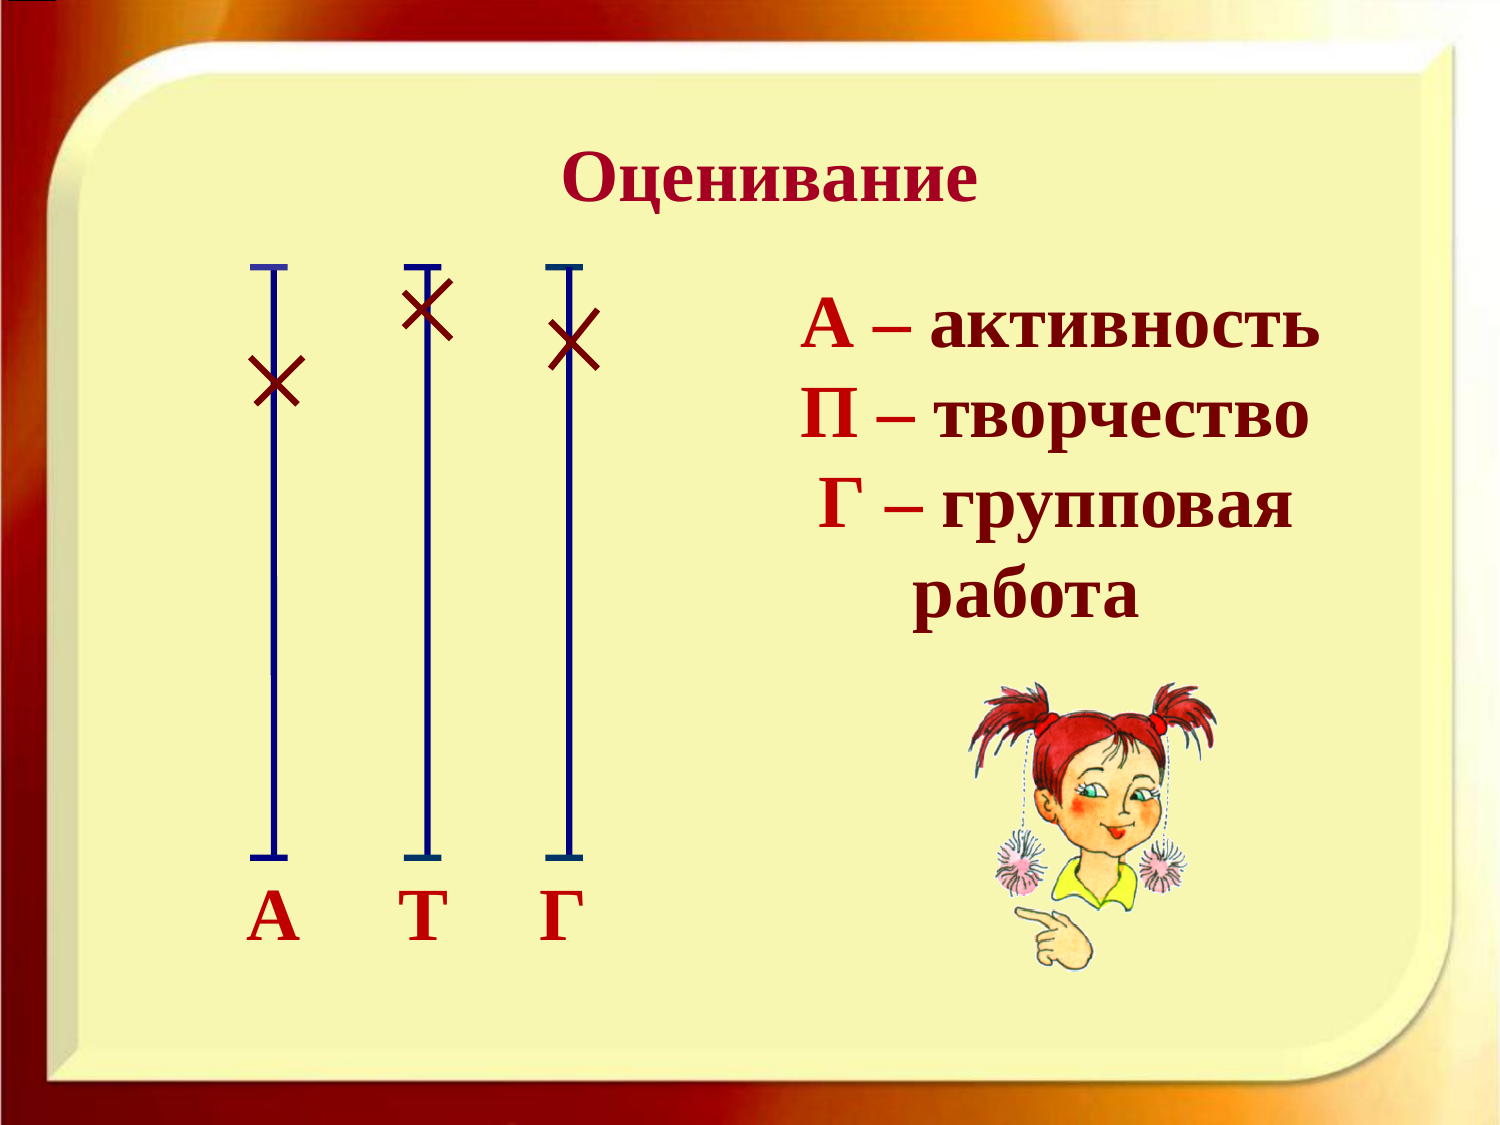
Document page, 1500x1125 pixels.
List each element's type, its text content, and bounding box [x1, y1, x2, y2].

text_box А [231, 857, 316, 963]
text_box Г [525, 857, 603, 963]
text_box Оценивание [414, 119, 1126, 225]
picture [0, 0, 1500, 1125]
text_box Т [383, 857, 464, 963]
text_box А – активность П – творчество Г – групповая работа [785, 265, 1400, 820]
